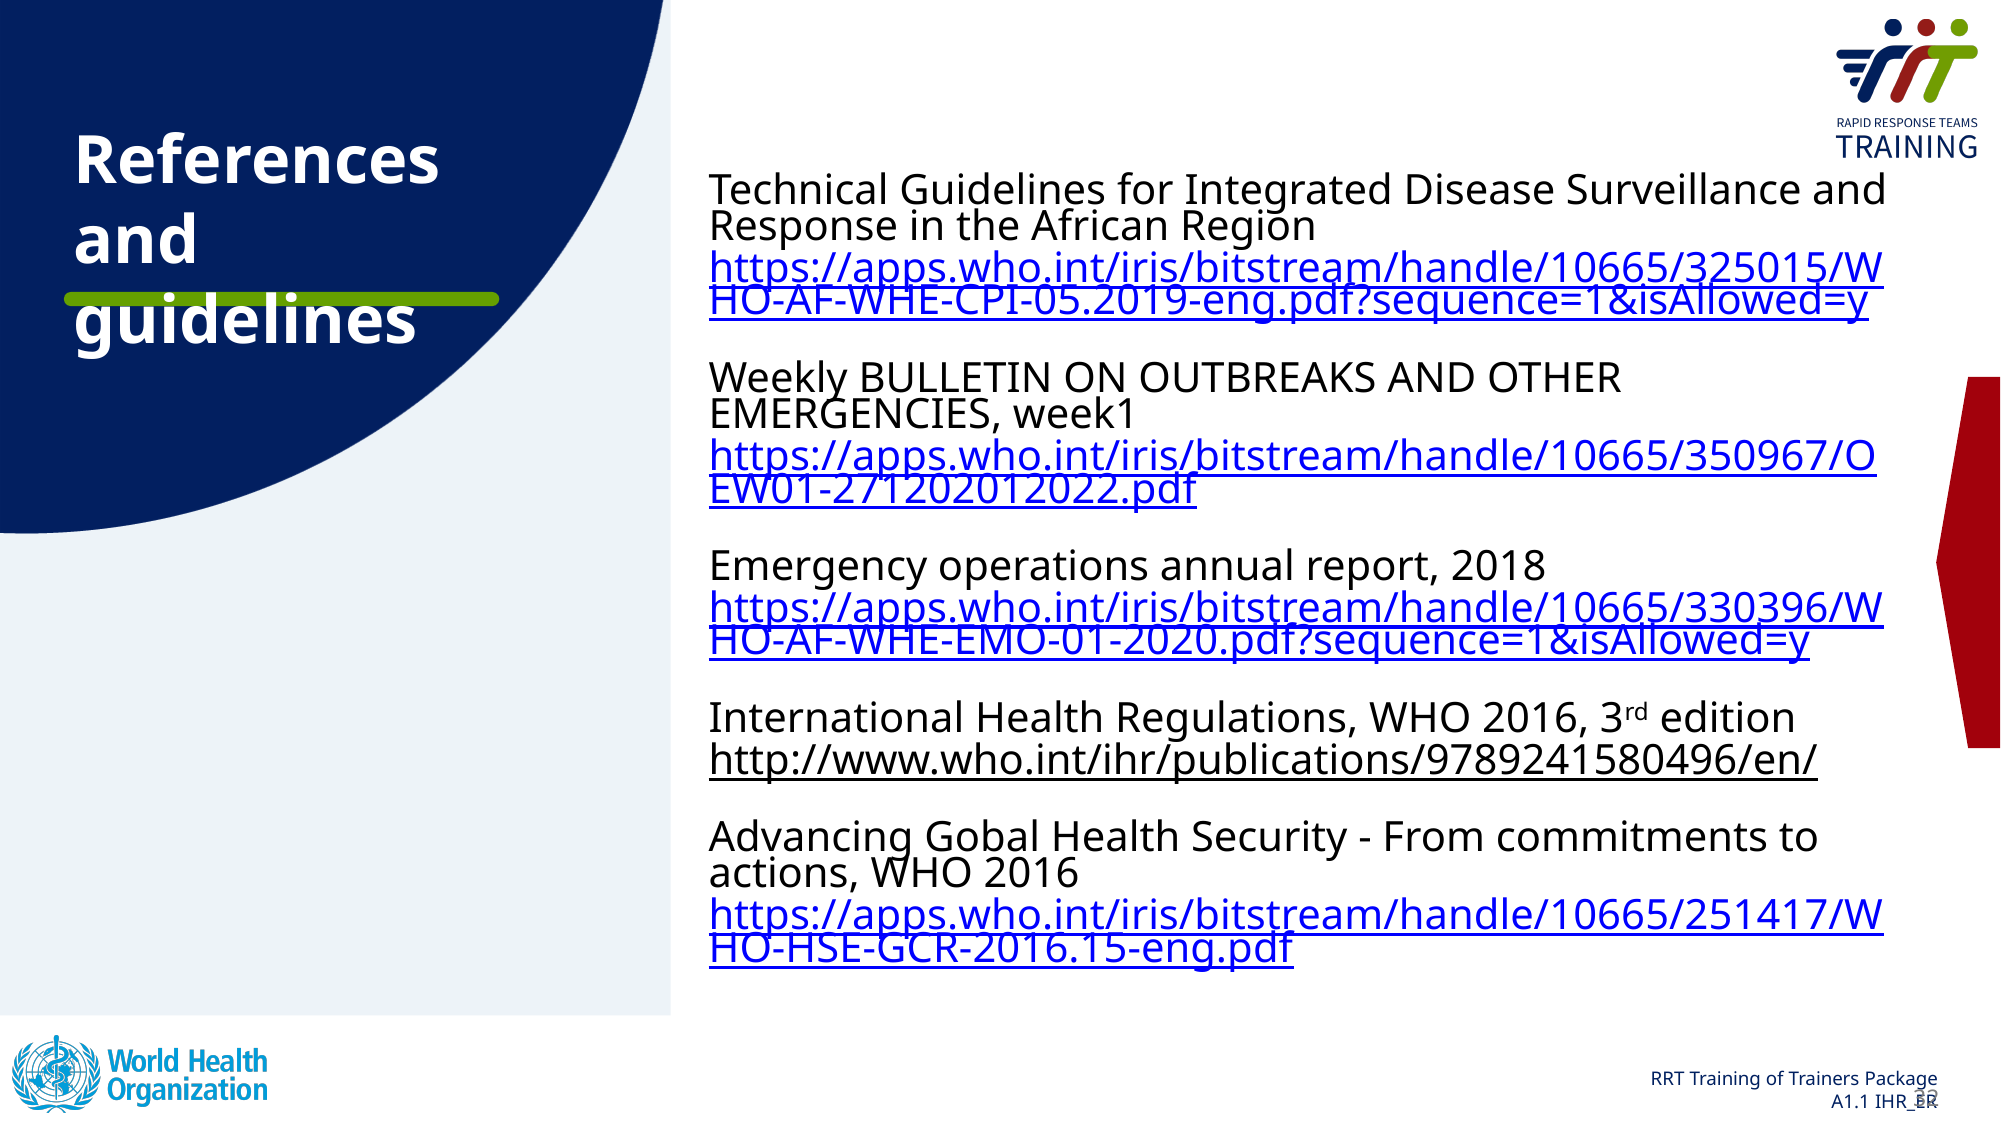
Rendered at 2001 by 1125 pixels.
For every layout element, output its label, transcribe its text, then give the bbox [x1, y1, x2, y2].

picture [12, 1083, 48, 1113]
list Technical Guidelines for Integrated Disease Surveillance and Response in the African Region https://apps.who.int/iris/bitstream/handle/10665/325015/WHO-AF-WHE-CPI-05.2019-eng.pdf?sequence=1&isAllowed=y Weekly BULLETIN ON OUTBREAKS AND OTHER EMERGENCIES, week1 https://apps.who.int/iris/bitstream/handle/10665/350967/OEW01-271202012022.pdf Emergency operations annual report, 2018 https://apps.who.int/iris/bitstream/handle/10665/330396/WHO-AF-WHE-EMO-01-2020.pdf?sequence=1&isAllowed=y International Health Regulations, WHO 2016, 3rd edition http://www.who.int/ihr/publications/9789241580496/en/ Advancing Gobal Health Security - From commitments to actions, WHO 2016 https://apps.who.int/iris/bitstream/handle/10665/251417/WHO-HSE-GCR-2016.15-eng.pdf [700, 167, 1901, 1057]
picture [1835, 19, 1978, 167]
picture [0, 0, 670, 538]
picture [12, 1035, 267, 1113]
picture [58, 1050, 64, 1058]
